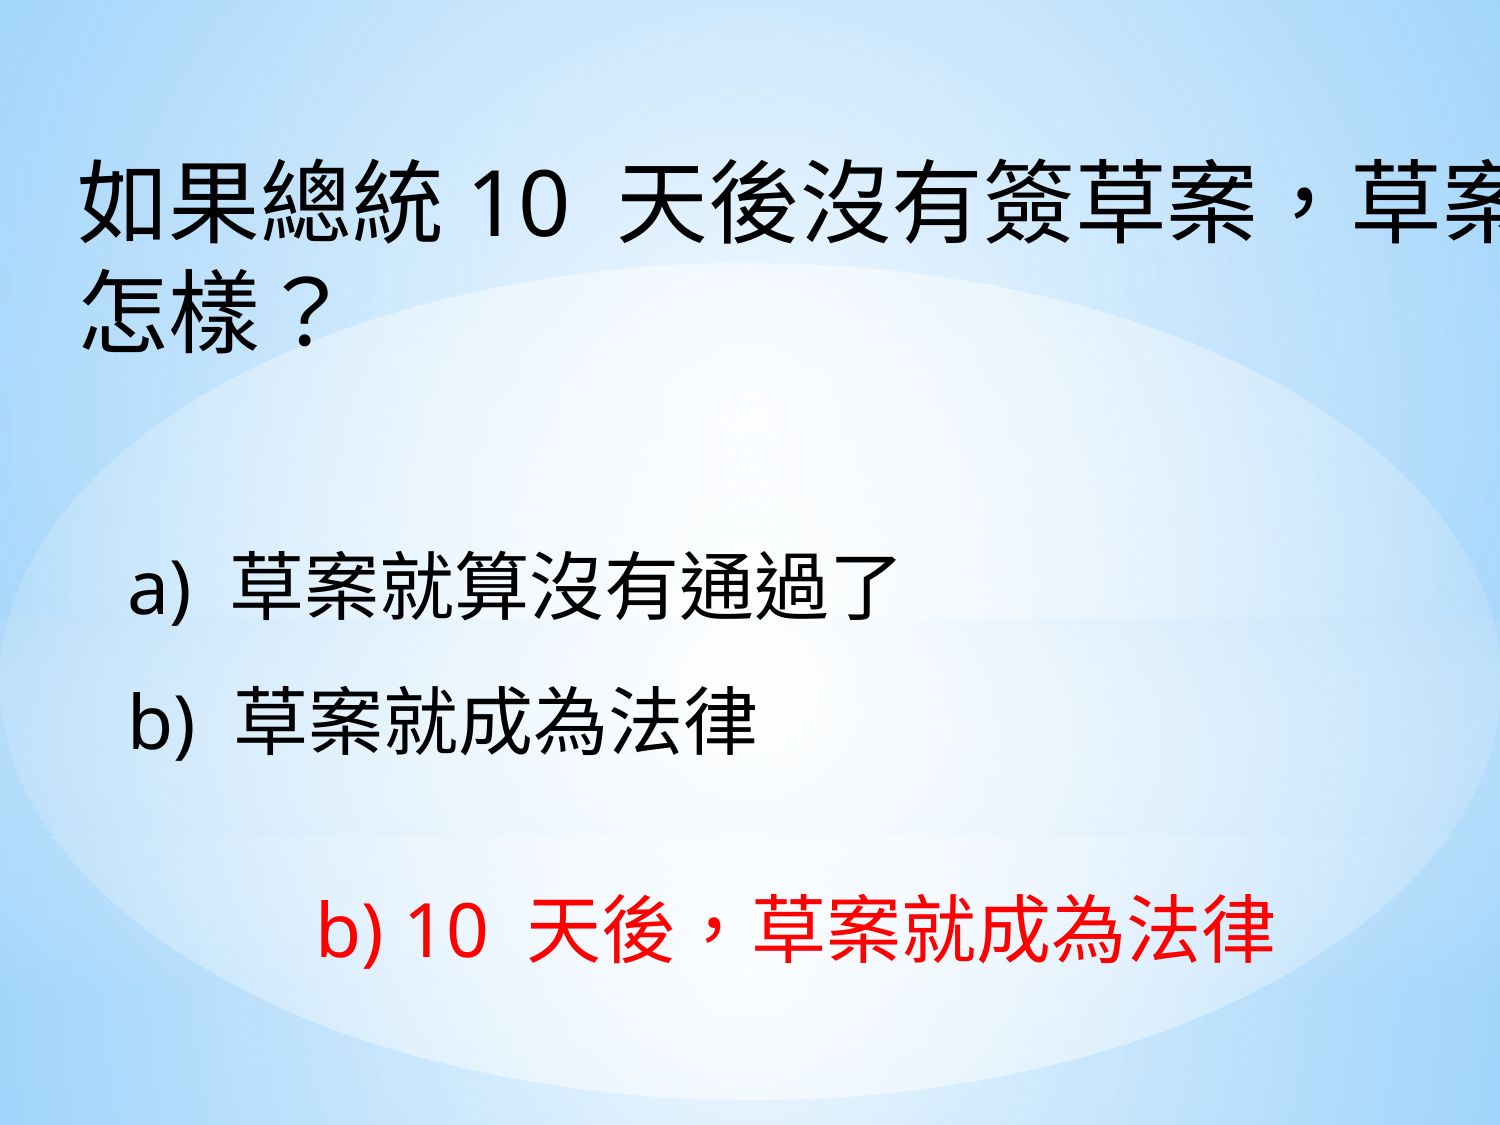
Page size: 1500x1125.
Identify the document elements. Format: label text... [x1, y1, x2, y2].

text_box a) 草案就算沒有通過了 b) 草案就成為法律 [112, 487, 1500, 833]
text_box 如果總統10 天後沒有簽草案，草案會怎樣？ [62, 137, 1500, 373]
text_box b) 10 天後，草案就成為法律 [300, 874, 1292, 1040]
